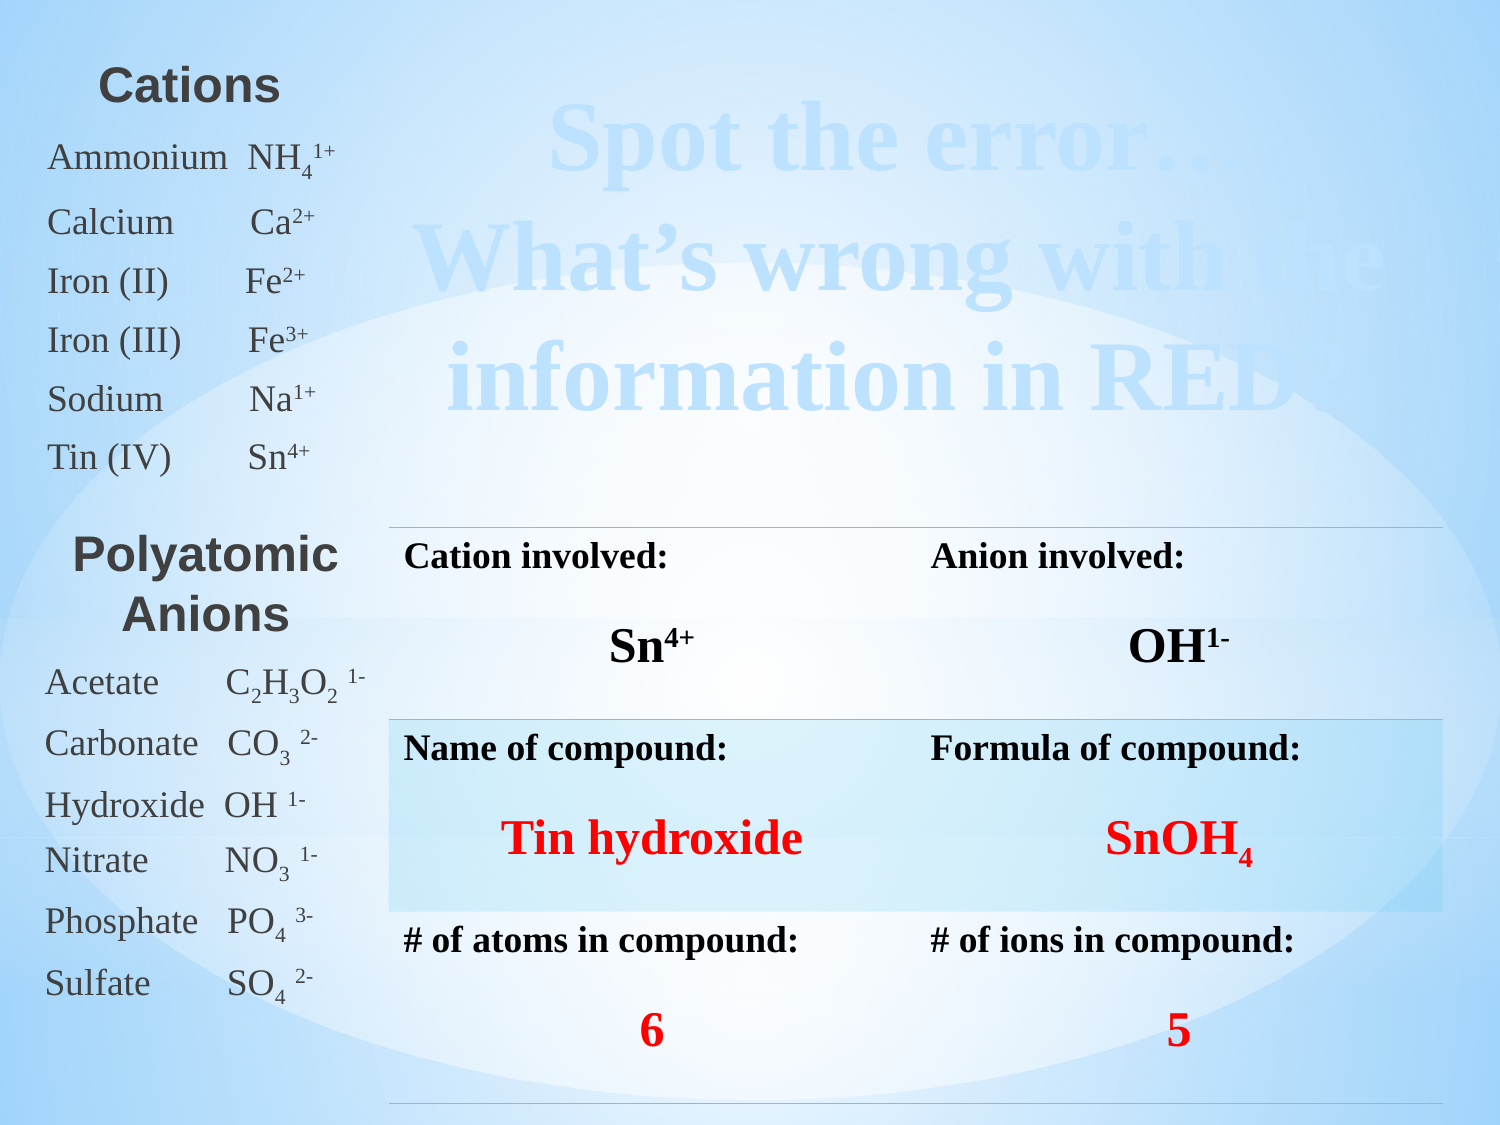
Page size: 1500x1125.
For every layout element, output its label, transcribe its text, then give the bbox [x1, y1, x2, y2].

list Cations [22, 15, 357, 120]
text_box Acetate C2H3O2 1- Carbonate CO3 2- Hydroxide OH 1- Nitrate NO3 1- Phosphate PO4 3- Sulfate SO4 2- [22, 653, 389, 1104]
list Ammonium NH41+ Calcium Ca2+ Iron (II) Fe2+ Iron (III) Fe3+ Sodium Na1+ Tin (IV) Sn4+ [24, 124, 360, 575]
table_cell # of atoms in compound: 6 [389, 912, 916, 1103]
table_cell Name of compound: Tin hydroxide [389, 720, 916, 912]
table_cell # of ions in compound: 5 [916, 912, 1443, 1103]
text_box Spot the error…What’s wrong with the information in RED? [389, 62, 1410, 438]
table_header Cation involved: Sn4+ [389, 528, 916, 719]
table_header Anion involved: OH1- [916, 528, 1443, 719]
table_cell Formula of compound: SnOH4 [916, 720, 1443, 912]
list Polyatomic Anions [22, 544, 389, 649]
